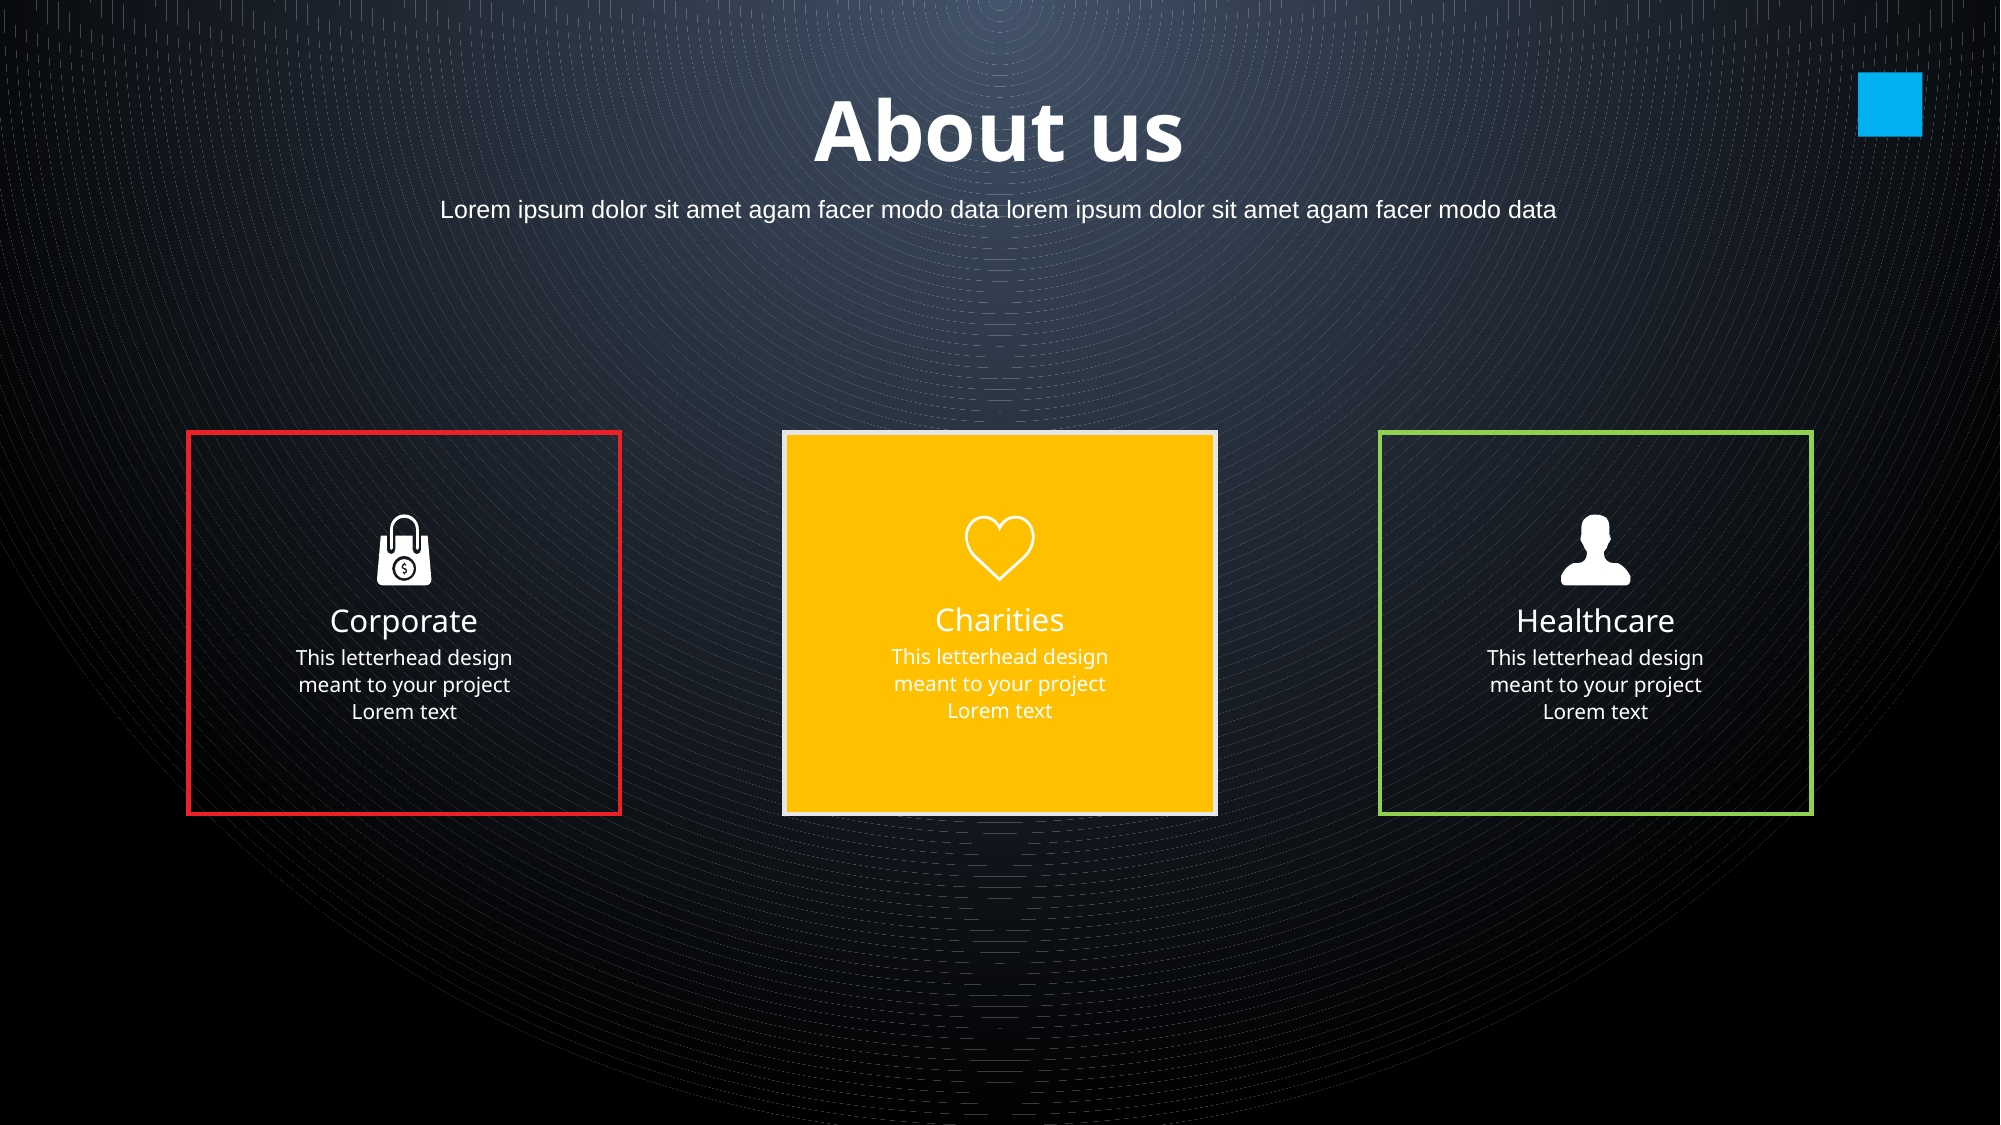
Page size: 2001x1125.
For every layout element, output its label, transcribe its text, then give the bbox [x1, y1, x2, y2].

text_box [188, 432, 621, 815]
text_box [0, 0, 2000, 1125]
text_box [1863, 130, 1924, 138]
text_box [275, 514, 534, 733]
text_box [871, 515, 1129, 732]
slide_number 3 [1854, 78, 1927, 130]
title About us [137, 33, 1863, 237]
text_box [1379, 432, 1812, 815]
text_box [1863, 71, 1924, 78]
text_box [783, 432, 1217, 815]
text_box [1464, 514, 1727, 733]
